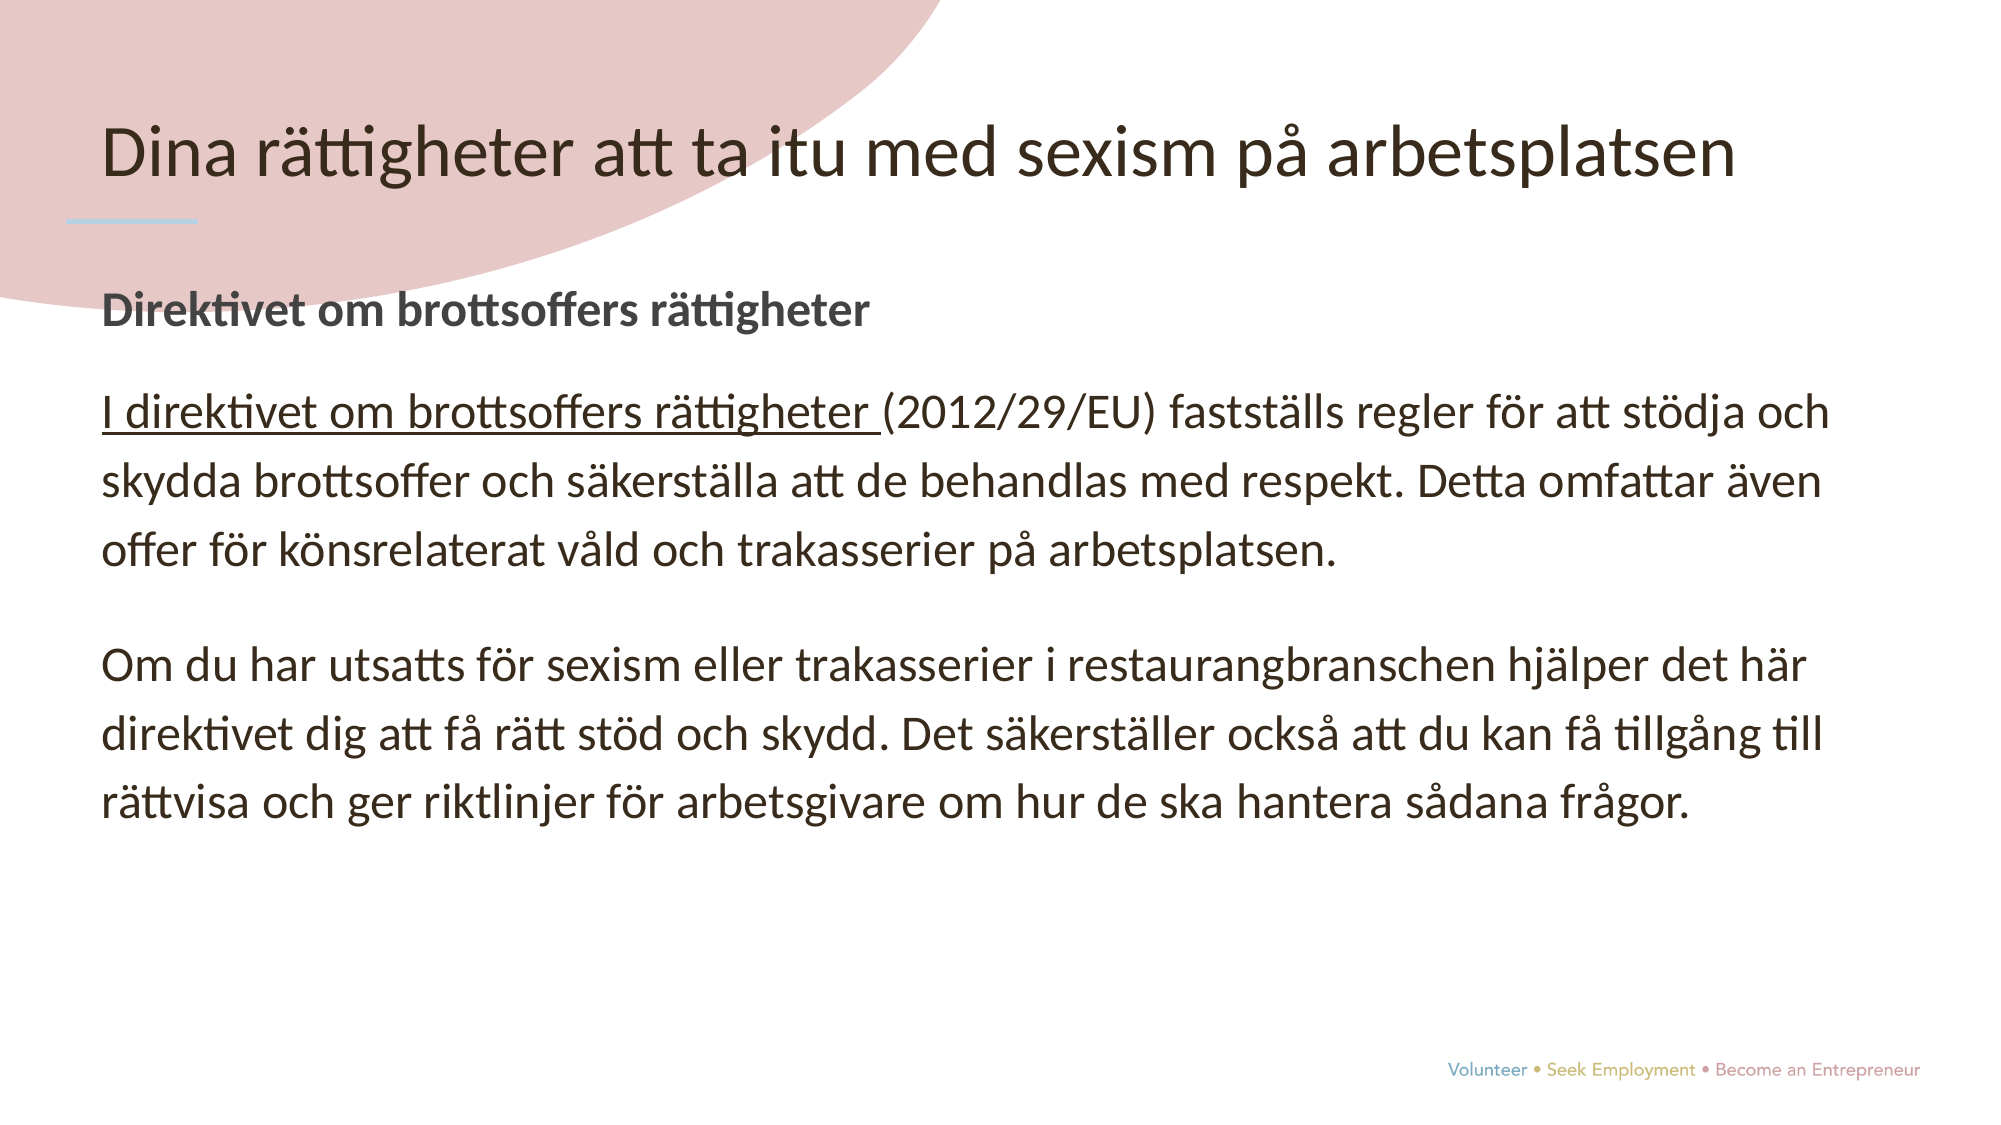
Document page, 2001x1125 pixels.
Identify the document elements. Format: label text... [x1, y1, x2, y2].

list Direktivet om brottsoffers rättigheter I direktivet om brottsoffers rättigheter (2012/29/EU) fastställs regler för att stödja och skydda brottsoffer och säkerställa att de behandlas med respekt. Detta omfattar även offer för könsrelaterat våld och trakasserier på arbetsplatsen. Om du har utsatts för sexism eller trakasserier i restaurangbranschen hjälper det här direktivet dig att få rätt stöd och skydd. Det säkerställer också att du kan få tillgång till rättvisa och ger riktlinjer för arbetsgivare om hur de ska hantera sådana frågor. [86, 259, 1928, 973]
picture [1418, 1046, 1971, 1103]
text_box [0, 0, 1119, 433]
list Dina rättigheter att ta itu med sexism på arbetsplatsen [1119, 105, 1928, 201]
